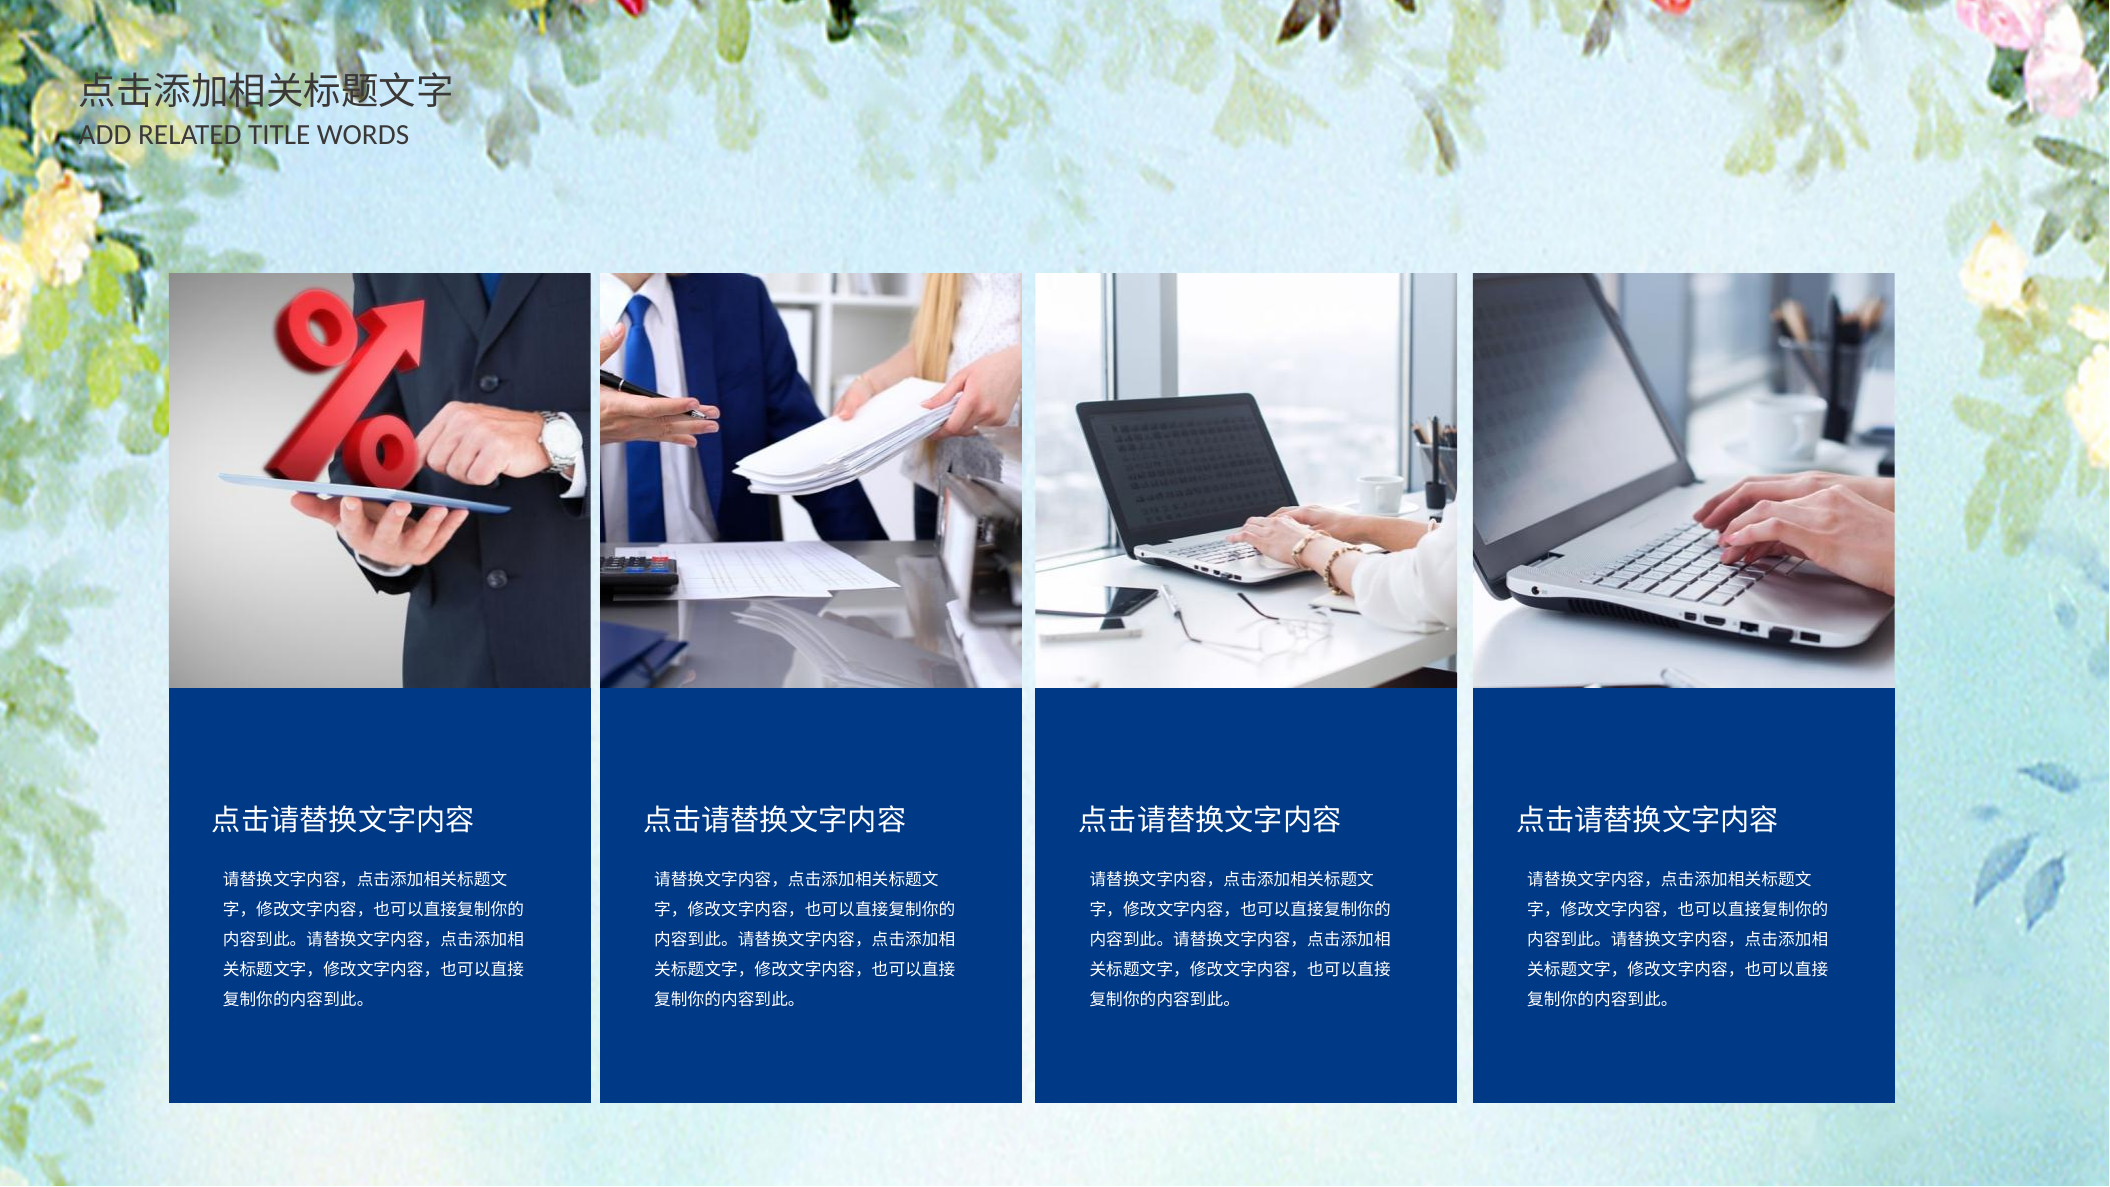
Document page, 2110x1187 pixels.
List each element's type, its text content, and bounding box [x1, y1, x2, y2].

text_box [1035, 273, 1458, 1103]
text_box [599, 273, 1022, 1103]
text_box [168, 273, 591, 1103]
text_box 点击添加相关标题文字 [62, 59, 470, 121]
picture [0, 0, 2109, 1186]
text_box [1472, 273, 1895, 1103]
text_box ADD RELATED TITLE WORDS [62, 107, 426, 159]
